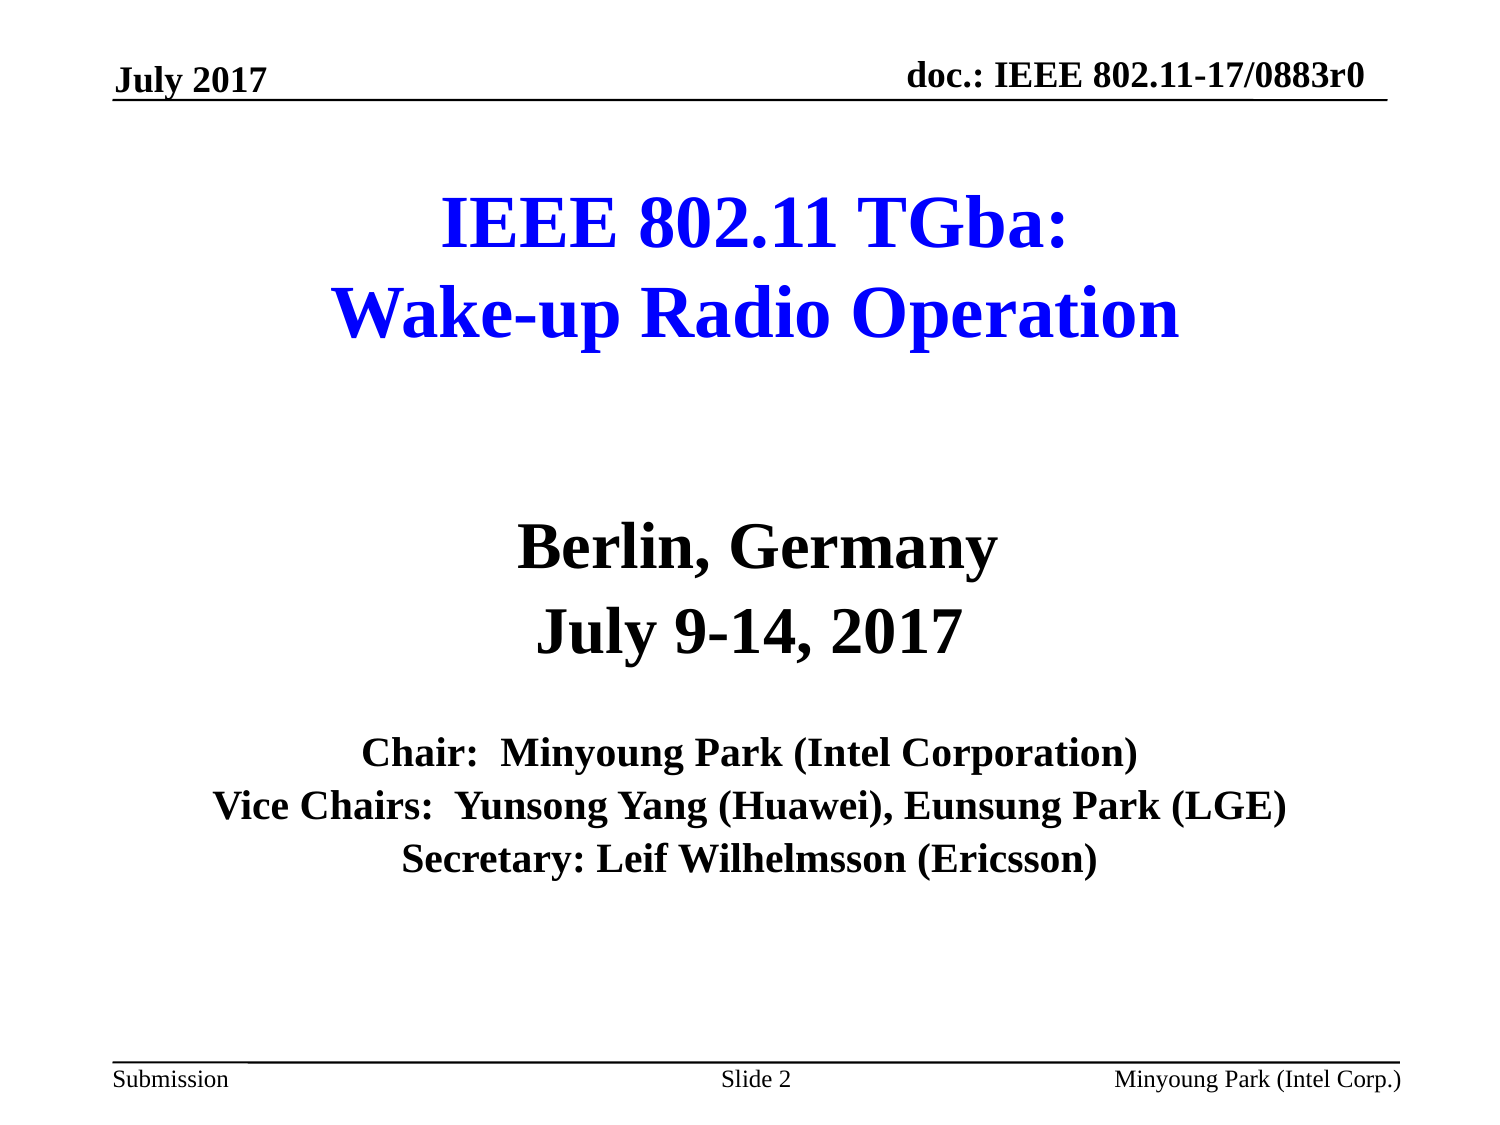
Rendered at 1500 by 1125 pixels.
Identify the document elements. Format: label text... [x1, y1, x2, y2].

slide_number Slide 2 [712, 1061, 800, 1093]
footer Minyoung Park (Intel Corp.) [949, 1061, 1402, 1093]
title IEEE 802.11 TGba: Wake-up Radio Operation [117, 175, 1393, 351]
list Berlin, Germany July 9-14, 2017 Chair: Minyoung Park (Intel Corporation) Vice Chairs: Yunsong Yang (Huawei), Eunsung Park (LGE) Secretary: Leif Wilhelmsson (Ericsson) [112, 324, 1388, 1000]
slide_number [114, 54, 374, 101]
